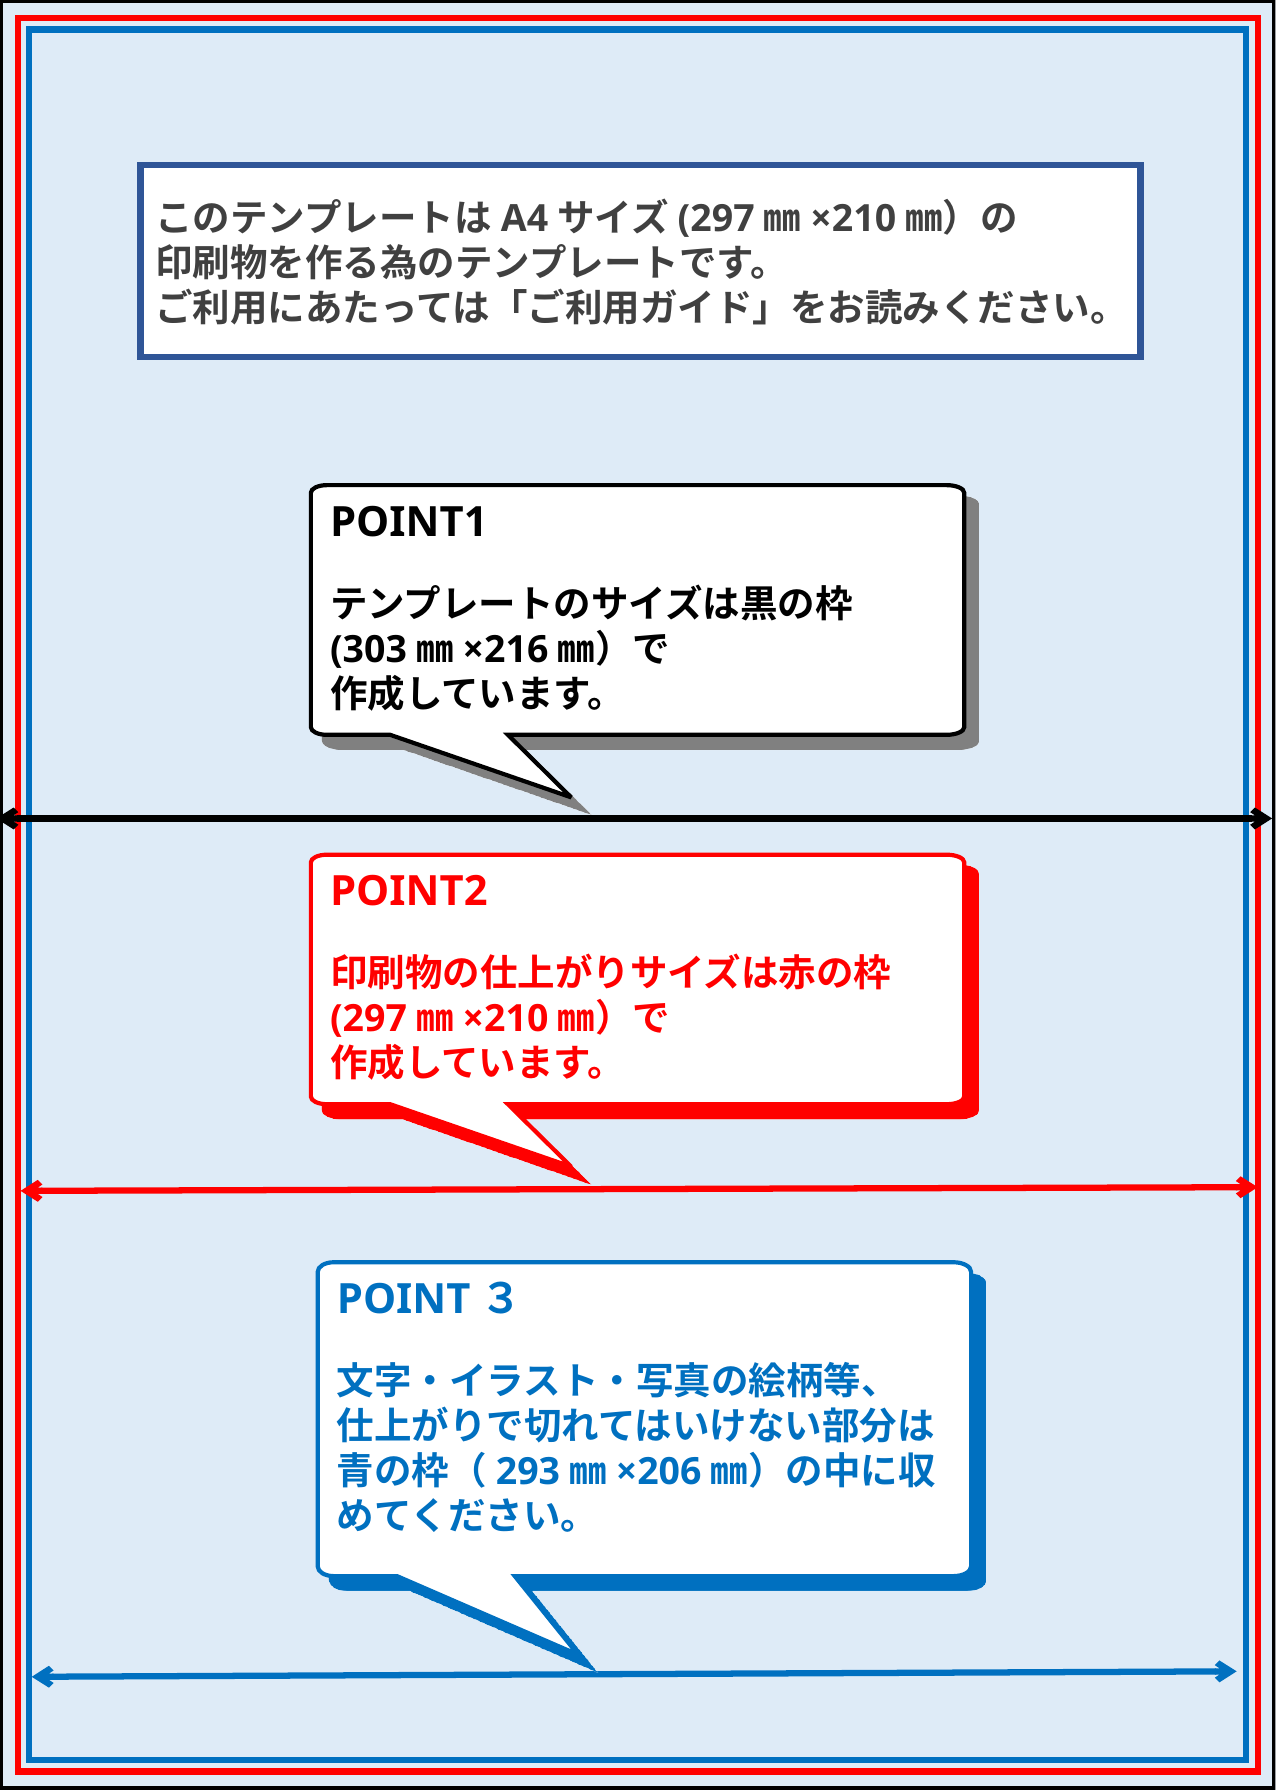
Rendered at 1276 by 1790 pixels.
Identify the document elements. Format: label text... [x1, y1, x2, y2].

text_box POINT３ 文字・イラスト・写真の絵柄等、 仕上がりで切れてはいけない部分は 青の枠（293㎜×206㎜）の中に収めてください。 [317, 1262, 972, 1655]
text_box [28, 28, 1247, 815]
text_box [17, 822, 1259, 1773]
text_box [28, 822, 1247, 1187]
text_box このテンプレートはA4サイズ(297㎜×210㎜）の 印刷物を作る為のテンプレートです。 ご利用にあたっては「ご利用ガイド」をお読みください。 [140, 164, 1142, 358]
text_box [0, 0, 1276, 1790]
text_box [31, 1671, 1237, 1677]
text_box [17, 17, 1259, 815]
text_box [20, 1187, 1258, 1191]
text_box POINT2 印刷物の仕上がりサイズは赤の枠(297㎜×210㎜）で 作成しています。 [310, 854, 965, 1167]
text_box POINT1 テンプレートのサイズは黒の枠 (303㎜×216㎜）で 作成しています。 [310, 485, 965, 798]
text_box [28, 1191, 1247, 1761]
